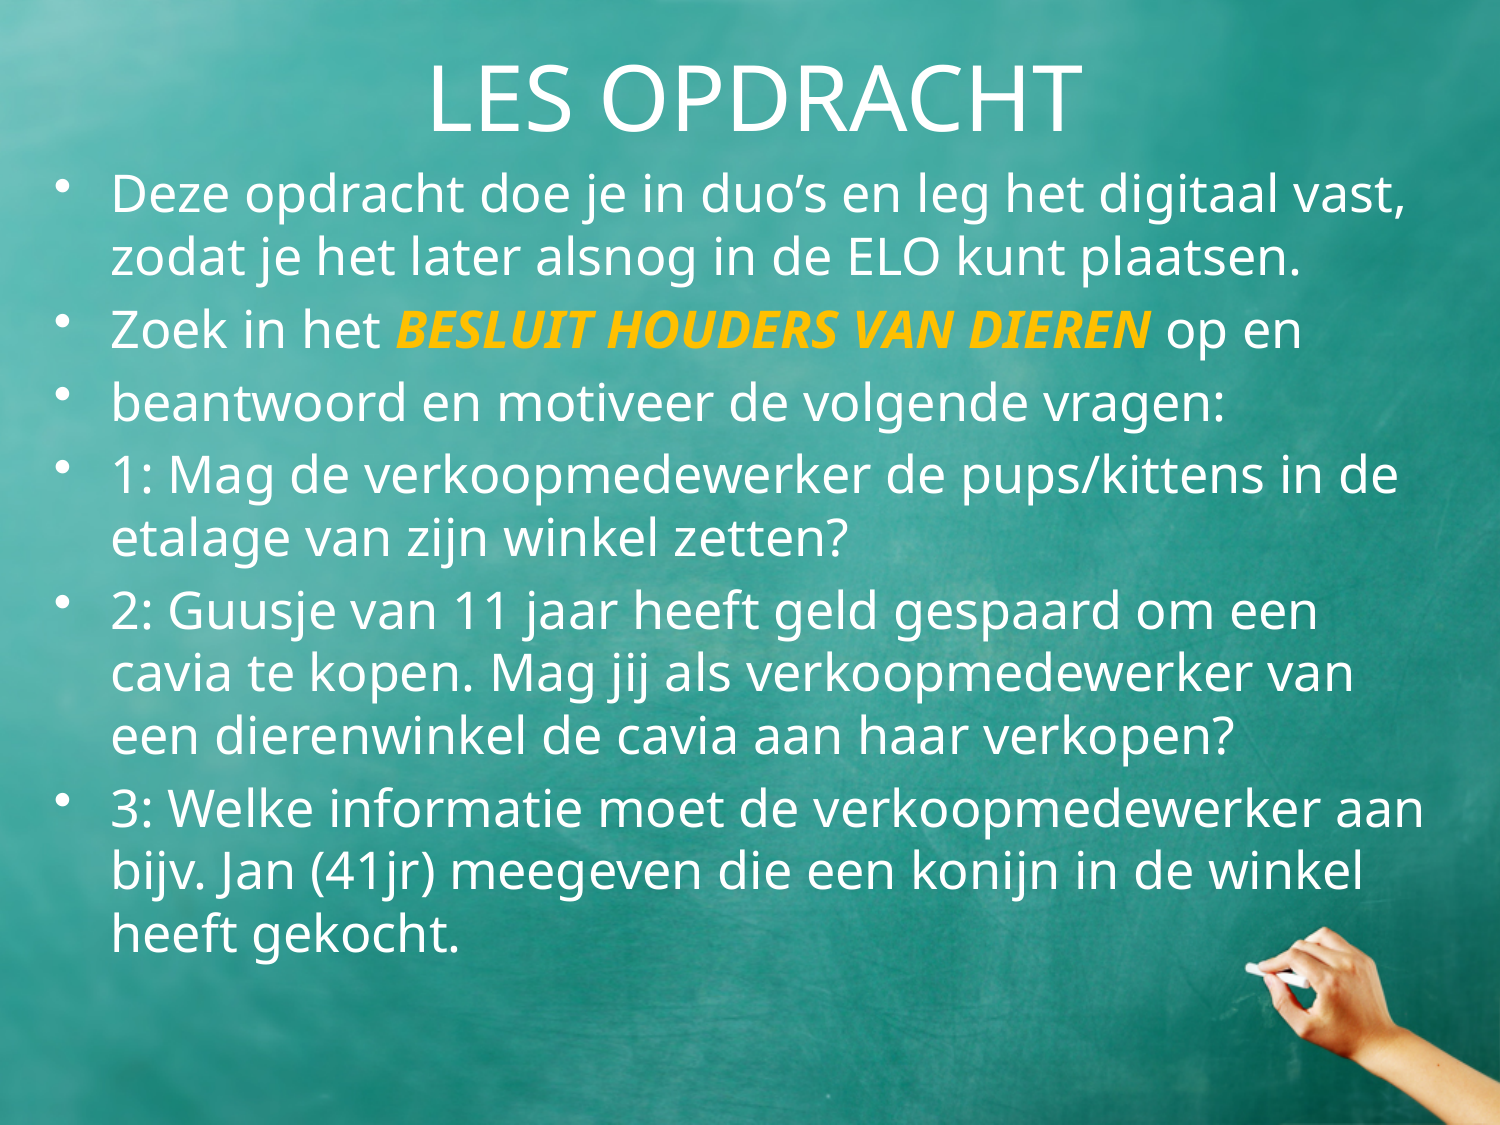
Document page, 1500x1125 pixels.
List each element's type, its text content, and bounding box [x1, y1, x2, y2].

title LES OPDRACHT [39, 35, 1471, 153]
list Deze opdracht doe je in duo’s en leg het digitaal vast, zodat je het later alsnog in de ELO kunt plaatsen. Zoek in het BESLUIT HOUDERS VAN DIEREN op en beantwoord en motiveer de volgende vragen: 1: Mag de verkoopmedewerker de pups/kittens in de etalage van zijn winkel zetten? 2: Guusje van 11 jaar heeft geld gespaard om een cavia te kopen. Mag jij als verkoopmedewerker van een dierenwinkel de cavia aan haar verkopen? 3: Welke informatie moet de verkoopmedewerker aan bijv. Jan (41jr) meegeven die een konijn in de winkel heeft gekocht. [39, 153, 1471, 1071]
picture [0, 0, 1500, 1125]
